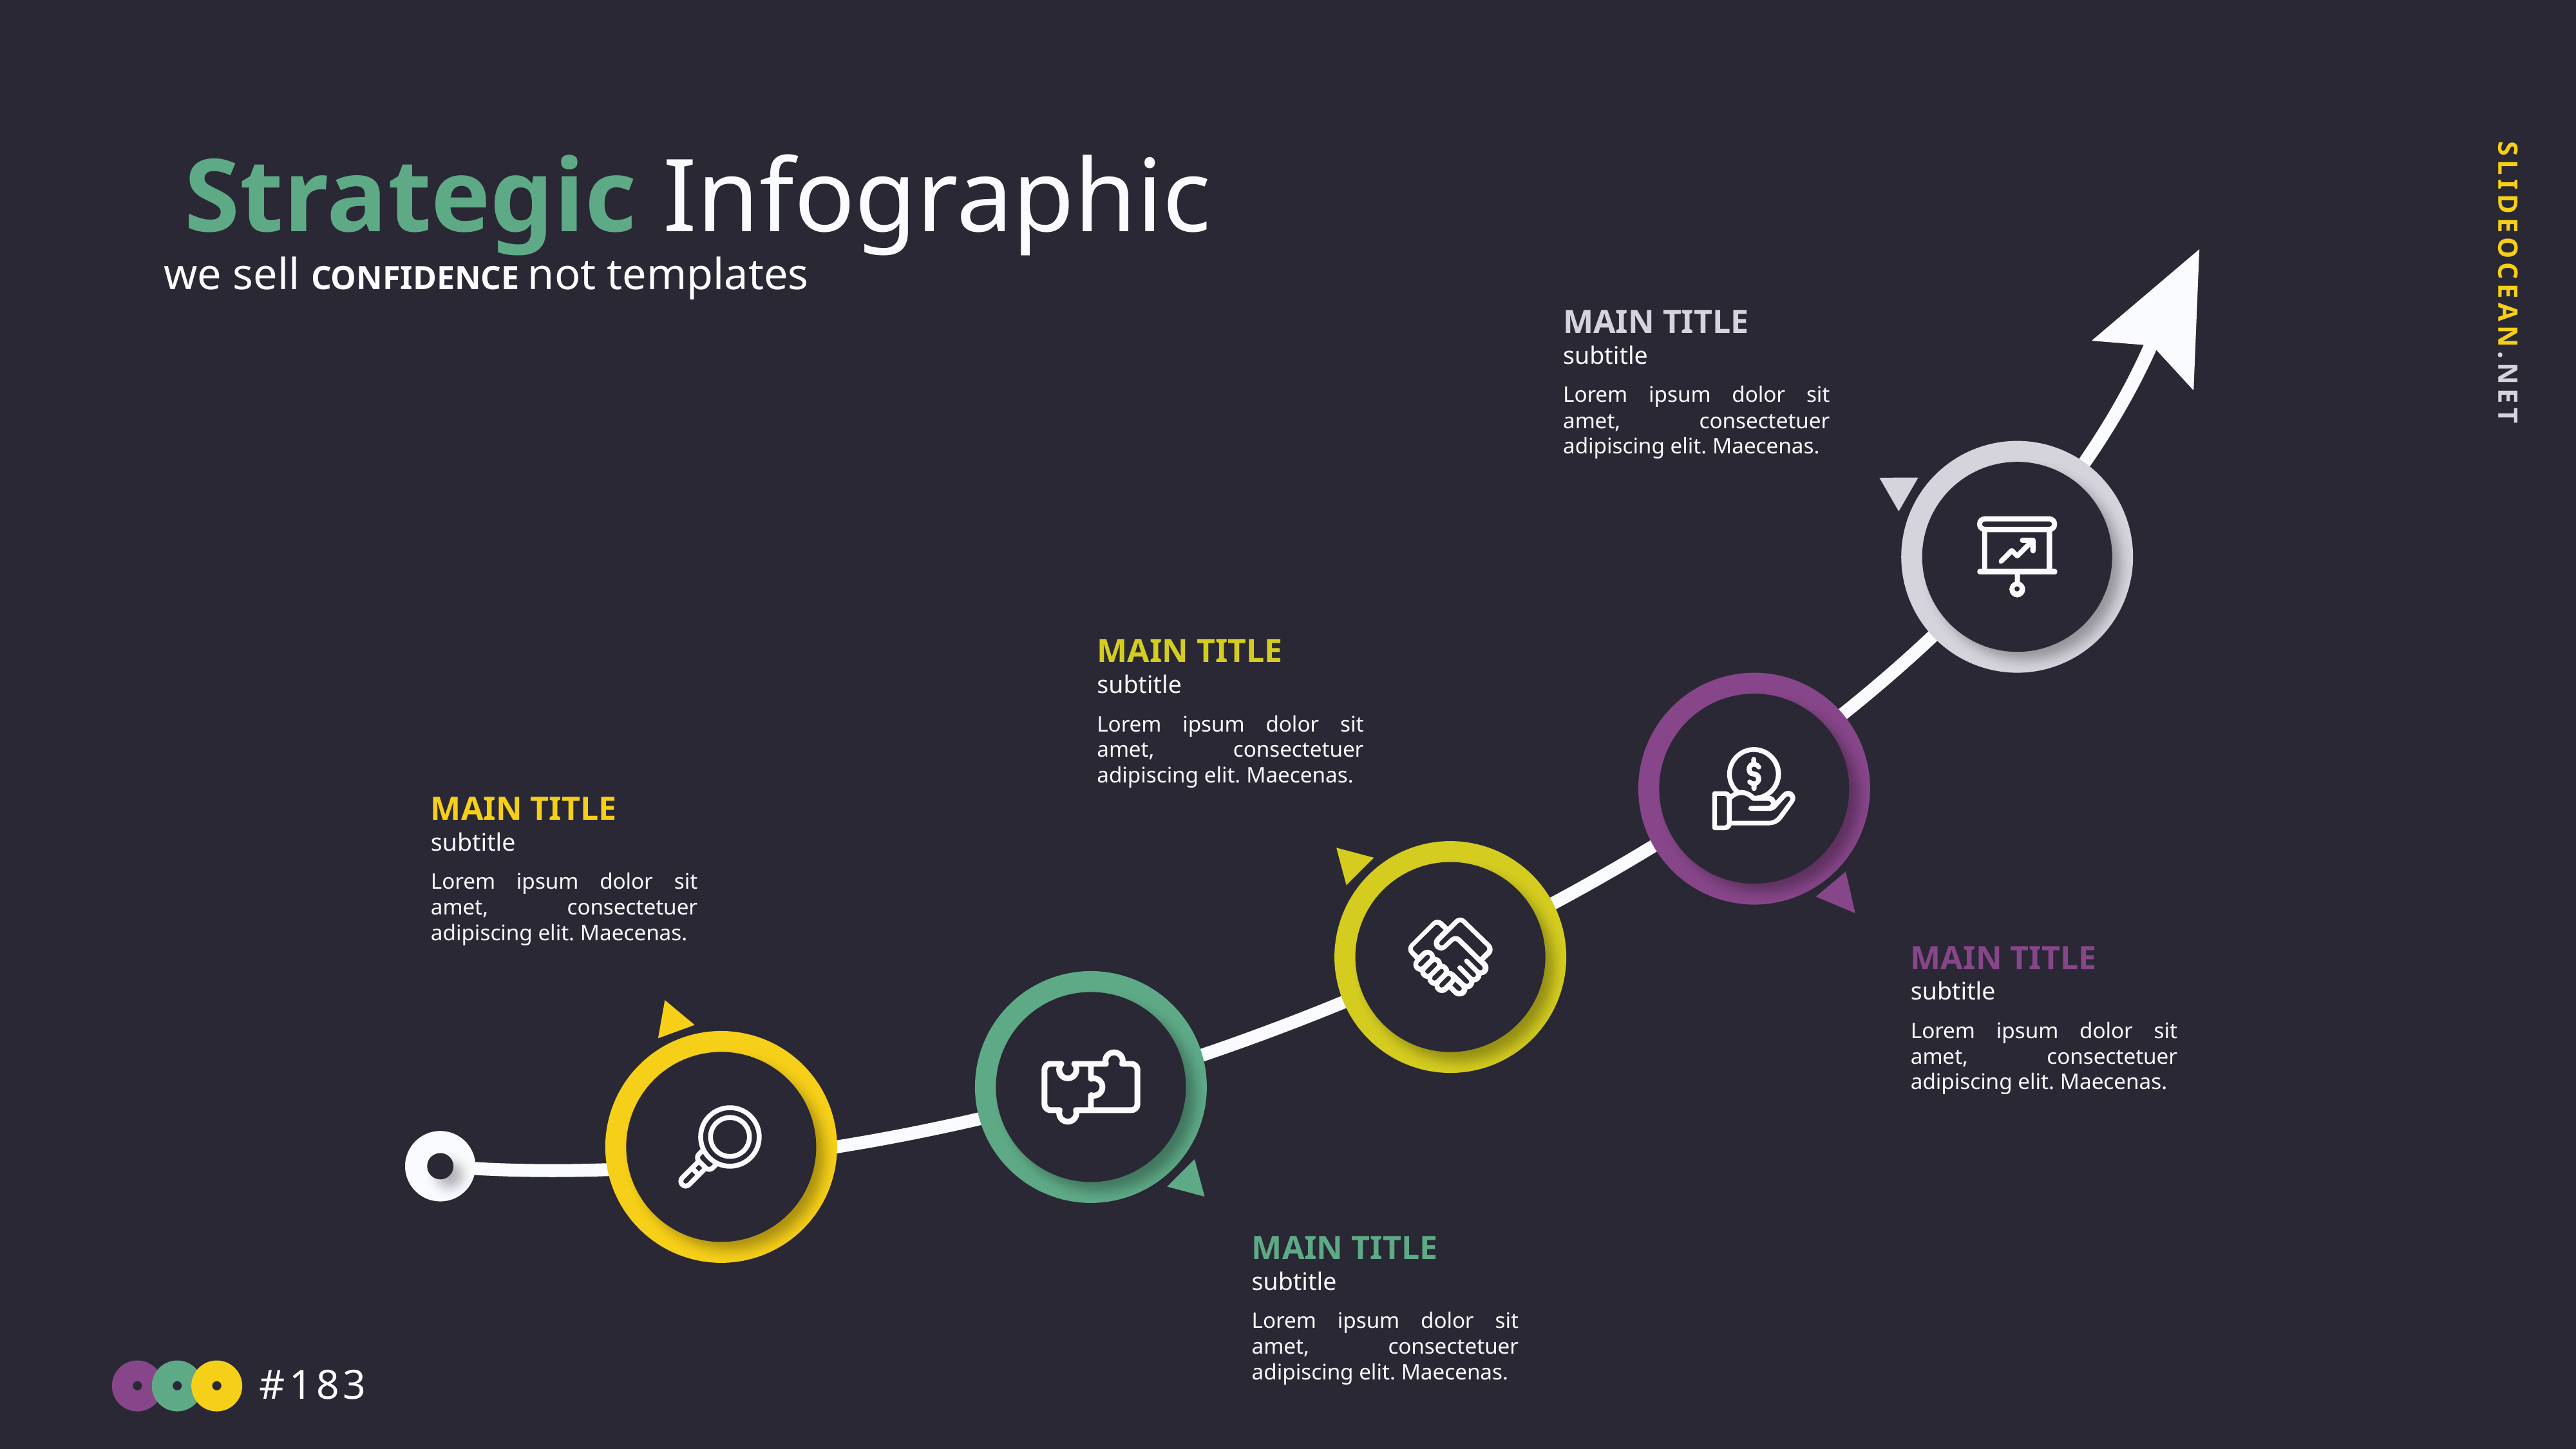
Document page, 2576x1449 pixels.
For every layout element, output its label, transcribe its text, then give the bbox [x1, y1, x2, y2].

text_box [421, 782, 708, 951]
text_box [1242, 1221, 1529, 1390]
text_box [605, 998, 838, 1264]
text_box we sell CONFIDENCE not templates [164, 247, 390, 299]
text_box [974, 971, 1213, 1204]
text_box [390, 242, 2277, 1202]
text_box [1087, 625, 1374, 794]
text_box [1877, 440, 2134, 674]
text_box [1553, 296, 1841, 465]
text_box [1638, 672, 1871, 918]
text_box #183 [259, 1359, 1065, 1408]
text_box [1976, 516, 2058, 598]
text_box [1328, 840, 1567, 1074]
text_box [1712, 746, 1797, 831]
text_box Strategic Infographic [175, 126, 1221, 247]
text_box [1900, 931, 2188, 1101]
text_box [677, 1104, 765, 1189]
